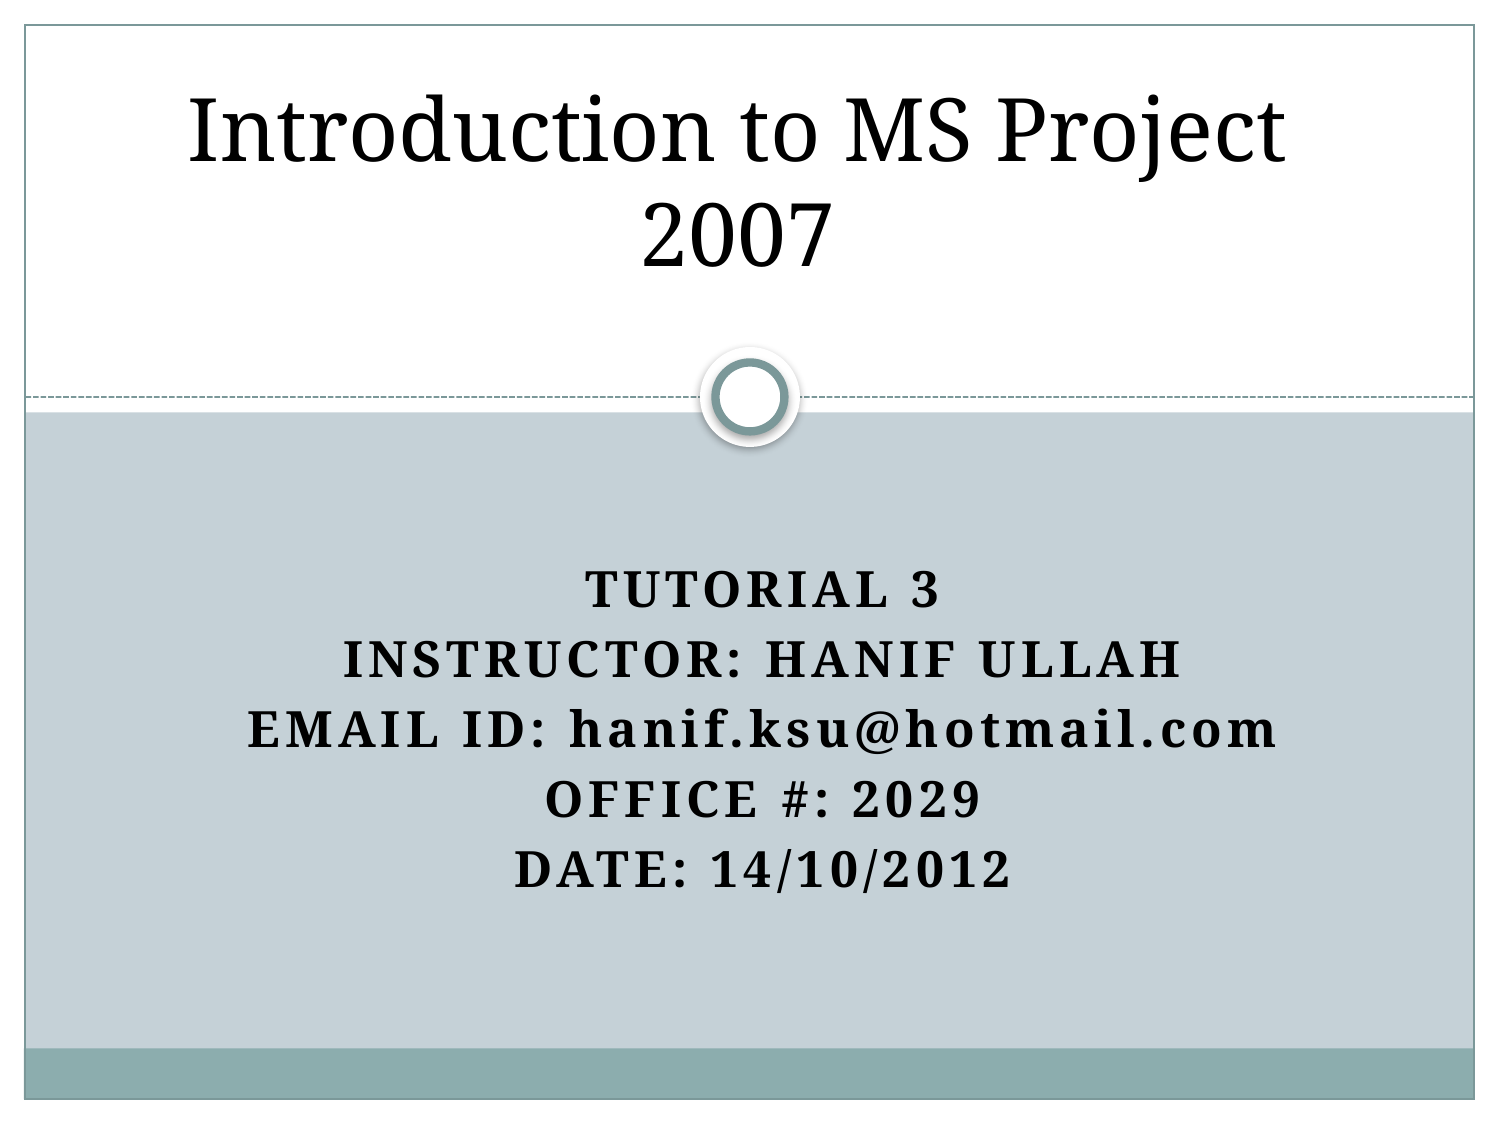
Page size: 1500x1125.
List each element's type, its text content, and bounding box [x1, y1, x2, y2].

subtitle Tutorial 3 Instructor: Hanif Ullah Email ID: hanif.ksu@hotmail.com Office #: 2029 Date: 14/10/2012 [125, 549, 1400, 1050]
title Introduction to MS Project 2007 [99, 50, 1375, 292]
